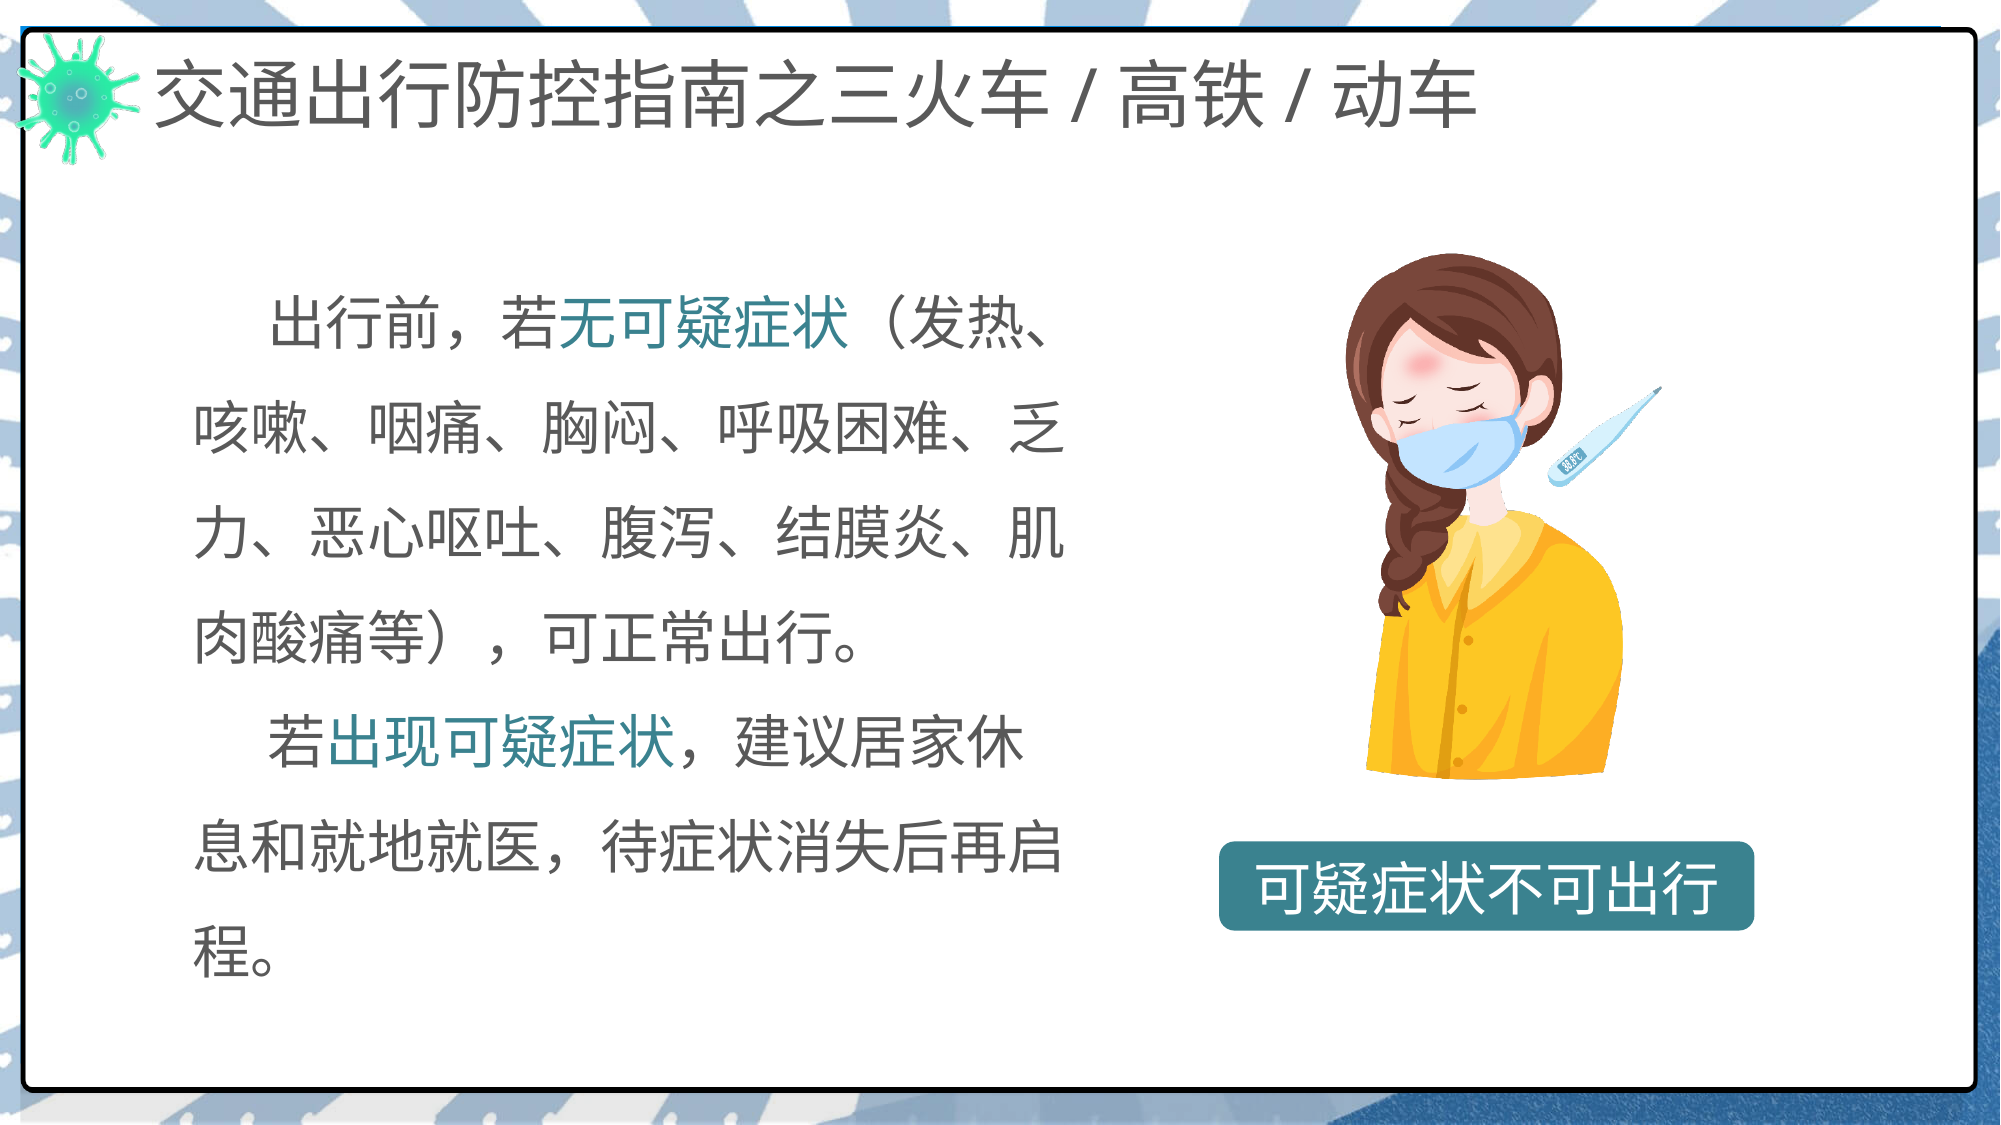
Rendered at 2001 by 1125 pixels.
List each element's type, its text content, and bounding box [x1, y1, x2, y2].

picture [0, 0, 2000, 1125]
text_box [1221, 923, 1753, 931]
text_box 可疑症状不可出行 [1205, 853, 1769, 923]
text_box 出行前，若无可疑症状（发热、咳嗽、咽痛、胸闷、呼吸困难、乏力、恶心呕吐、腹泻、结膜炎、肌肉酸痛等），可正常出行。 若出现可疑症状，建议居家休息和就地就医，待症状消失后再启程。 [177, 243, 1089, 993]
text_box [0, 19, 1652, 168]
